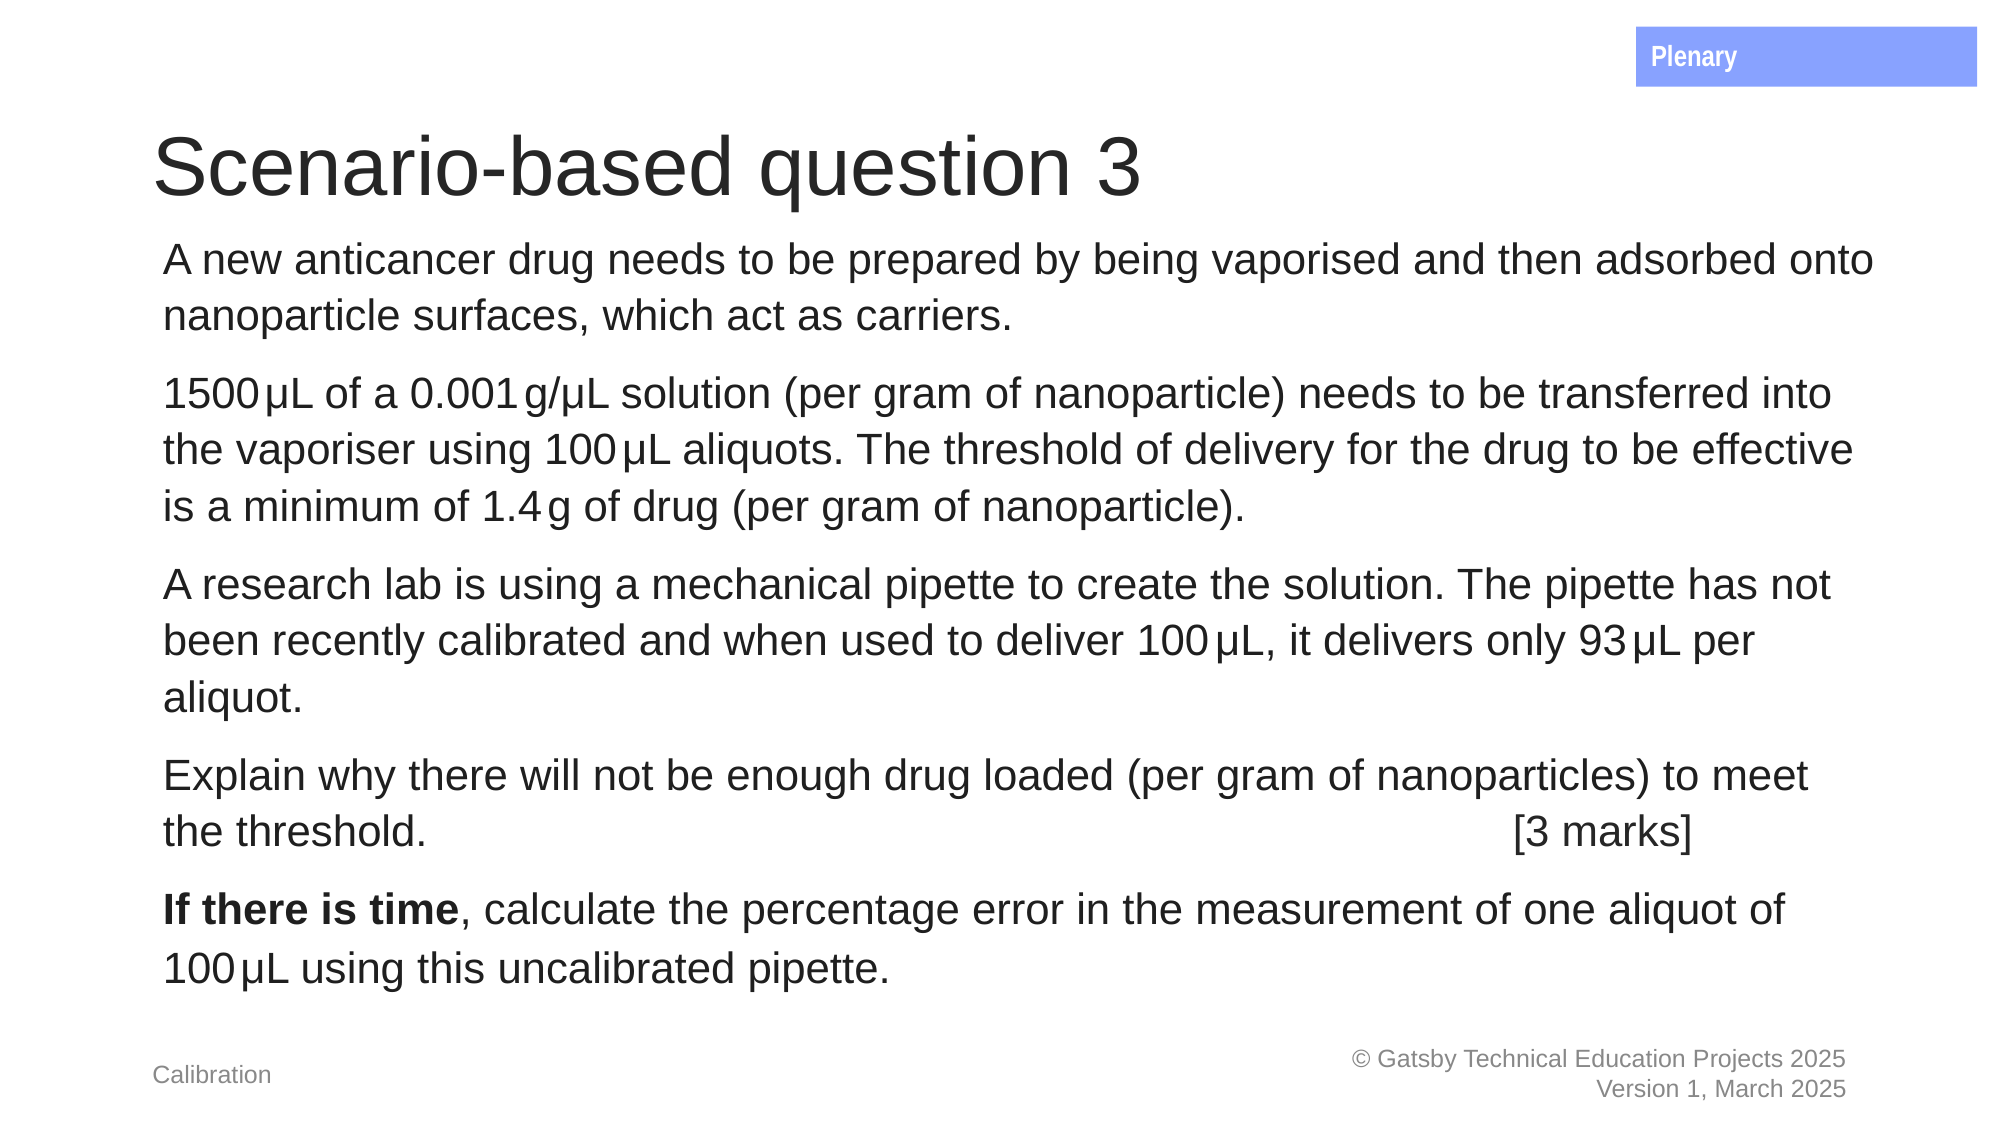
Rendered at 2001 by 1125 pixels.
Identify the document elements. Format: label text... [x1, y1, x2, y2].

list Plenary [1636, 26, 1978, 87]
title Scenario-based question 3 [137, 59, 1863, 278]
list Calibration [137, 1042, 829, 1103]
list A new anticancer drug needs to be prepared by being vaporised and then adsorbed onto nanoparticle surfaces, which act as carriers. 1500 μL of a 0.001 g/μL solution (per gram of nanoparticle) needs to be transferred into the vaporiser using 100 μL aliquots. The threshold of delivery for the drug to be effective is a minimum of 1.4 g of drug (per gram of nanoparticle). A research lab is using a mechanical pipette to create the solution. The pipette has not been recently calibrated and when used to deliver 100 μL, it delivers only 93 μL per aliquot. Explain why there will not be enough drug loaded (per gram of nanoparticles) to meet the threshold. [3 marks] If there is time, calculate the percentage error in the measurement of one aliquot of 100 μL using this uncalibrated pipette. [147, 218, 1896, 1033]
